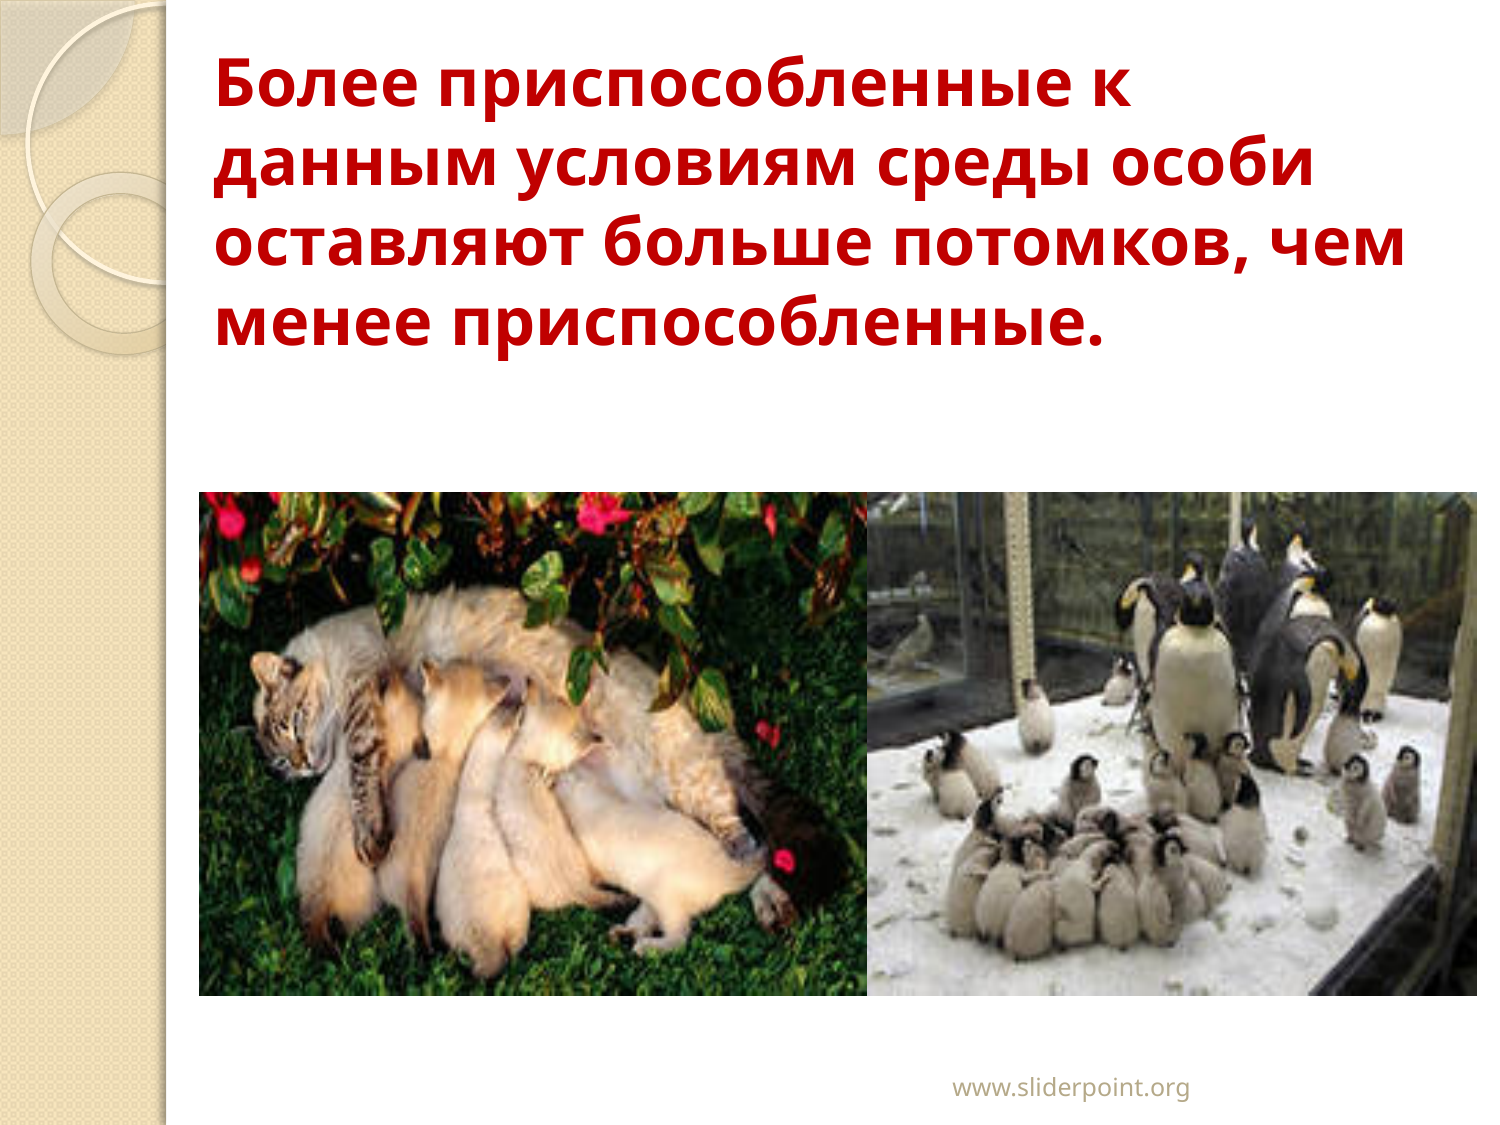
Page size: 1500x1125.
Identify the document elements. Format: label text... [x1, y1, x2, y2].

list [198, 491, 865, 997]
footer www.sliderpoint.org [937, 1034, 1413, 1113]
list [866, 491, 1477, 997]
title Более приспособленные к данным условиям среды особи оставляют больше потомков, чем менее приспособленные. [199, 46, 1432, 352]
